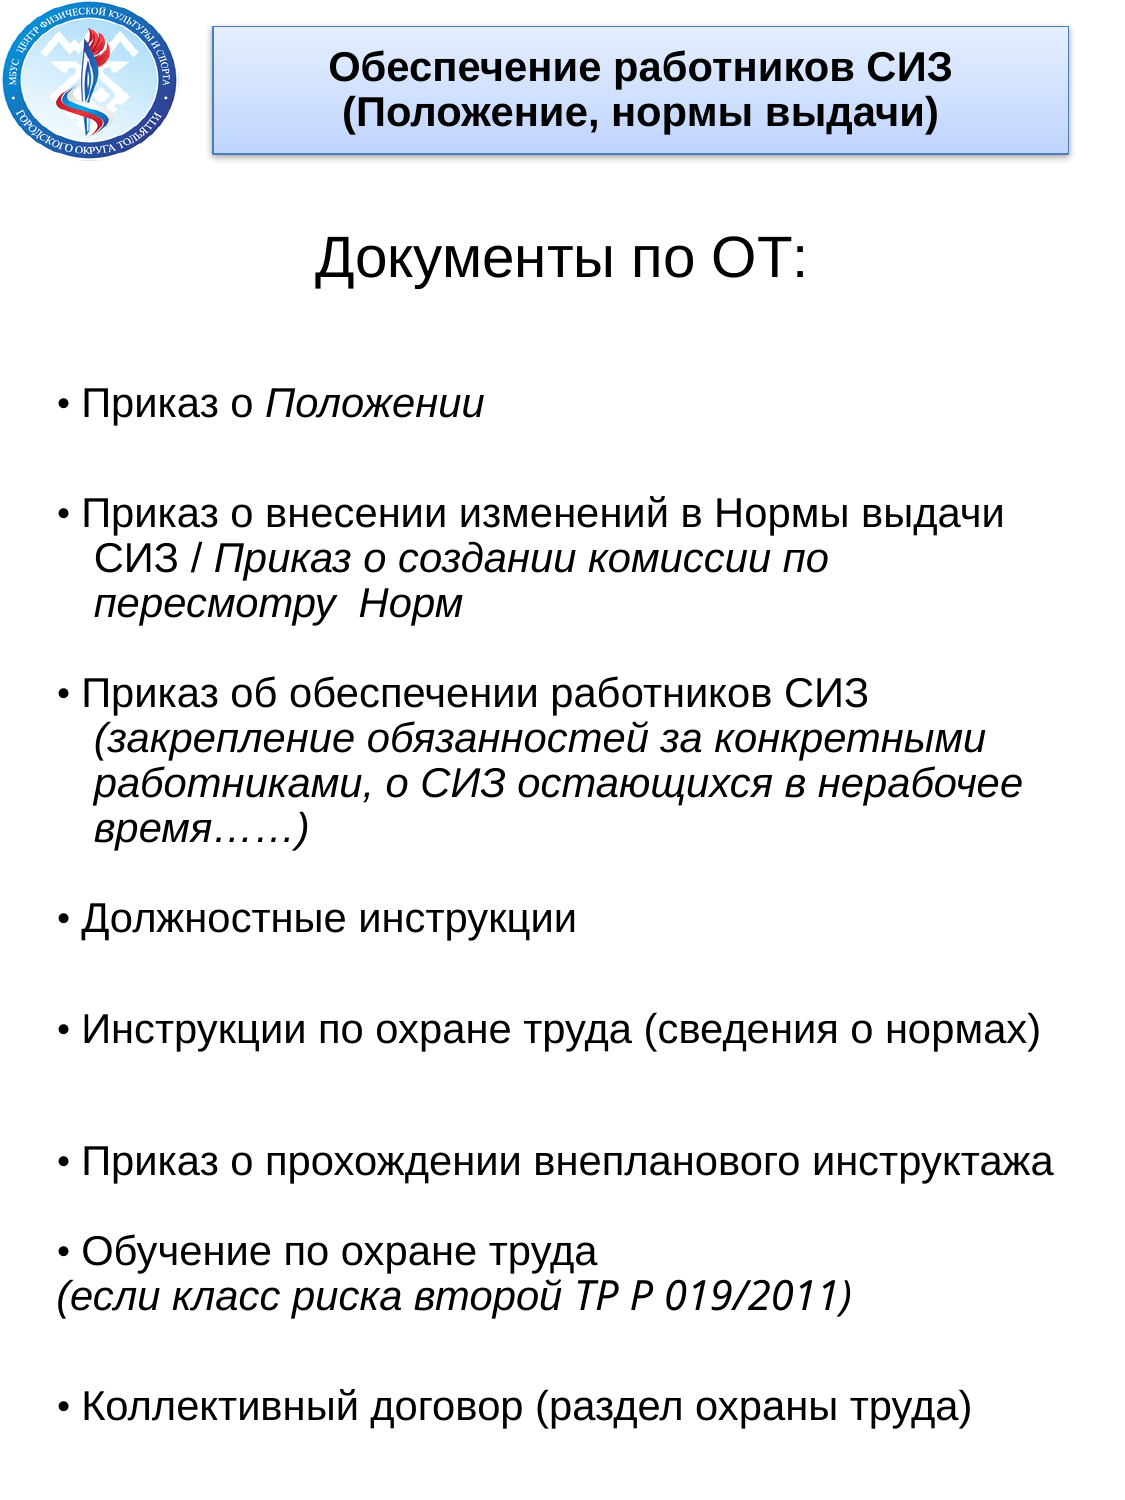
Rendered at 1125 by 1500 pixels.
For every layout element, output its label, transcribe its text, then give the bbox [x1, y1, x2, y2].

title Обеспечение работников СИЗ (Положение, нормы выдачи) [212, 26, 1069, 155]
subtitle Документы по ОТ: • Приказ о Положении • Приказ о внесении изменений в Нормы выдачи СИЗ / Приказ о создании комиссии по пересмотру Норм • Приказ об обеспечении работников СИЗ (закрепление обязанностей за конкретными работниками, о СИЗ остающихся в нерабочее время……) • Должностные инструкции • Инструкции по охране труда (сведения о нормах) • Приказ о прохождении внепланового инструктажа • Обучение по охране труда (если класс риска второй ТР Р 019/2011) • Коллективный договор (раздел охраны труда) [56, 231, 1069, 1450]
picture [0, 0, 179, 161]
